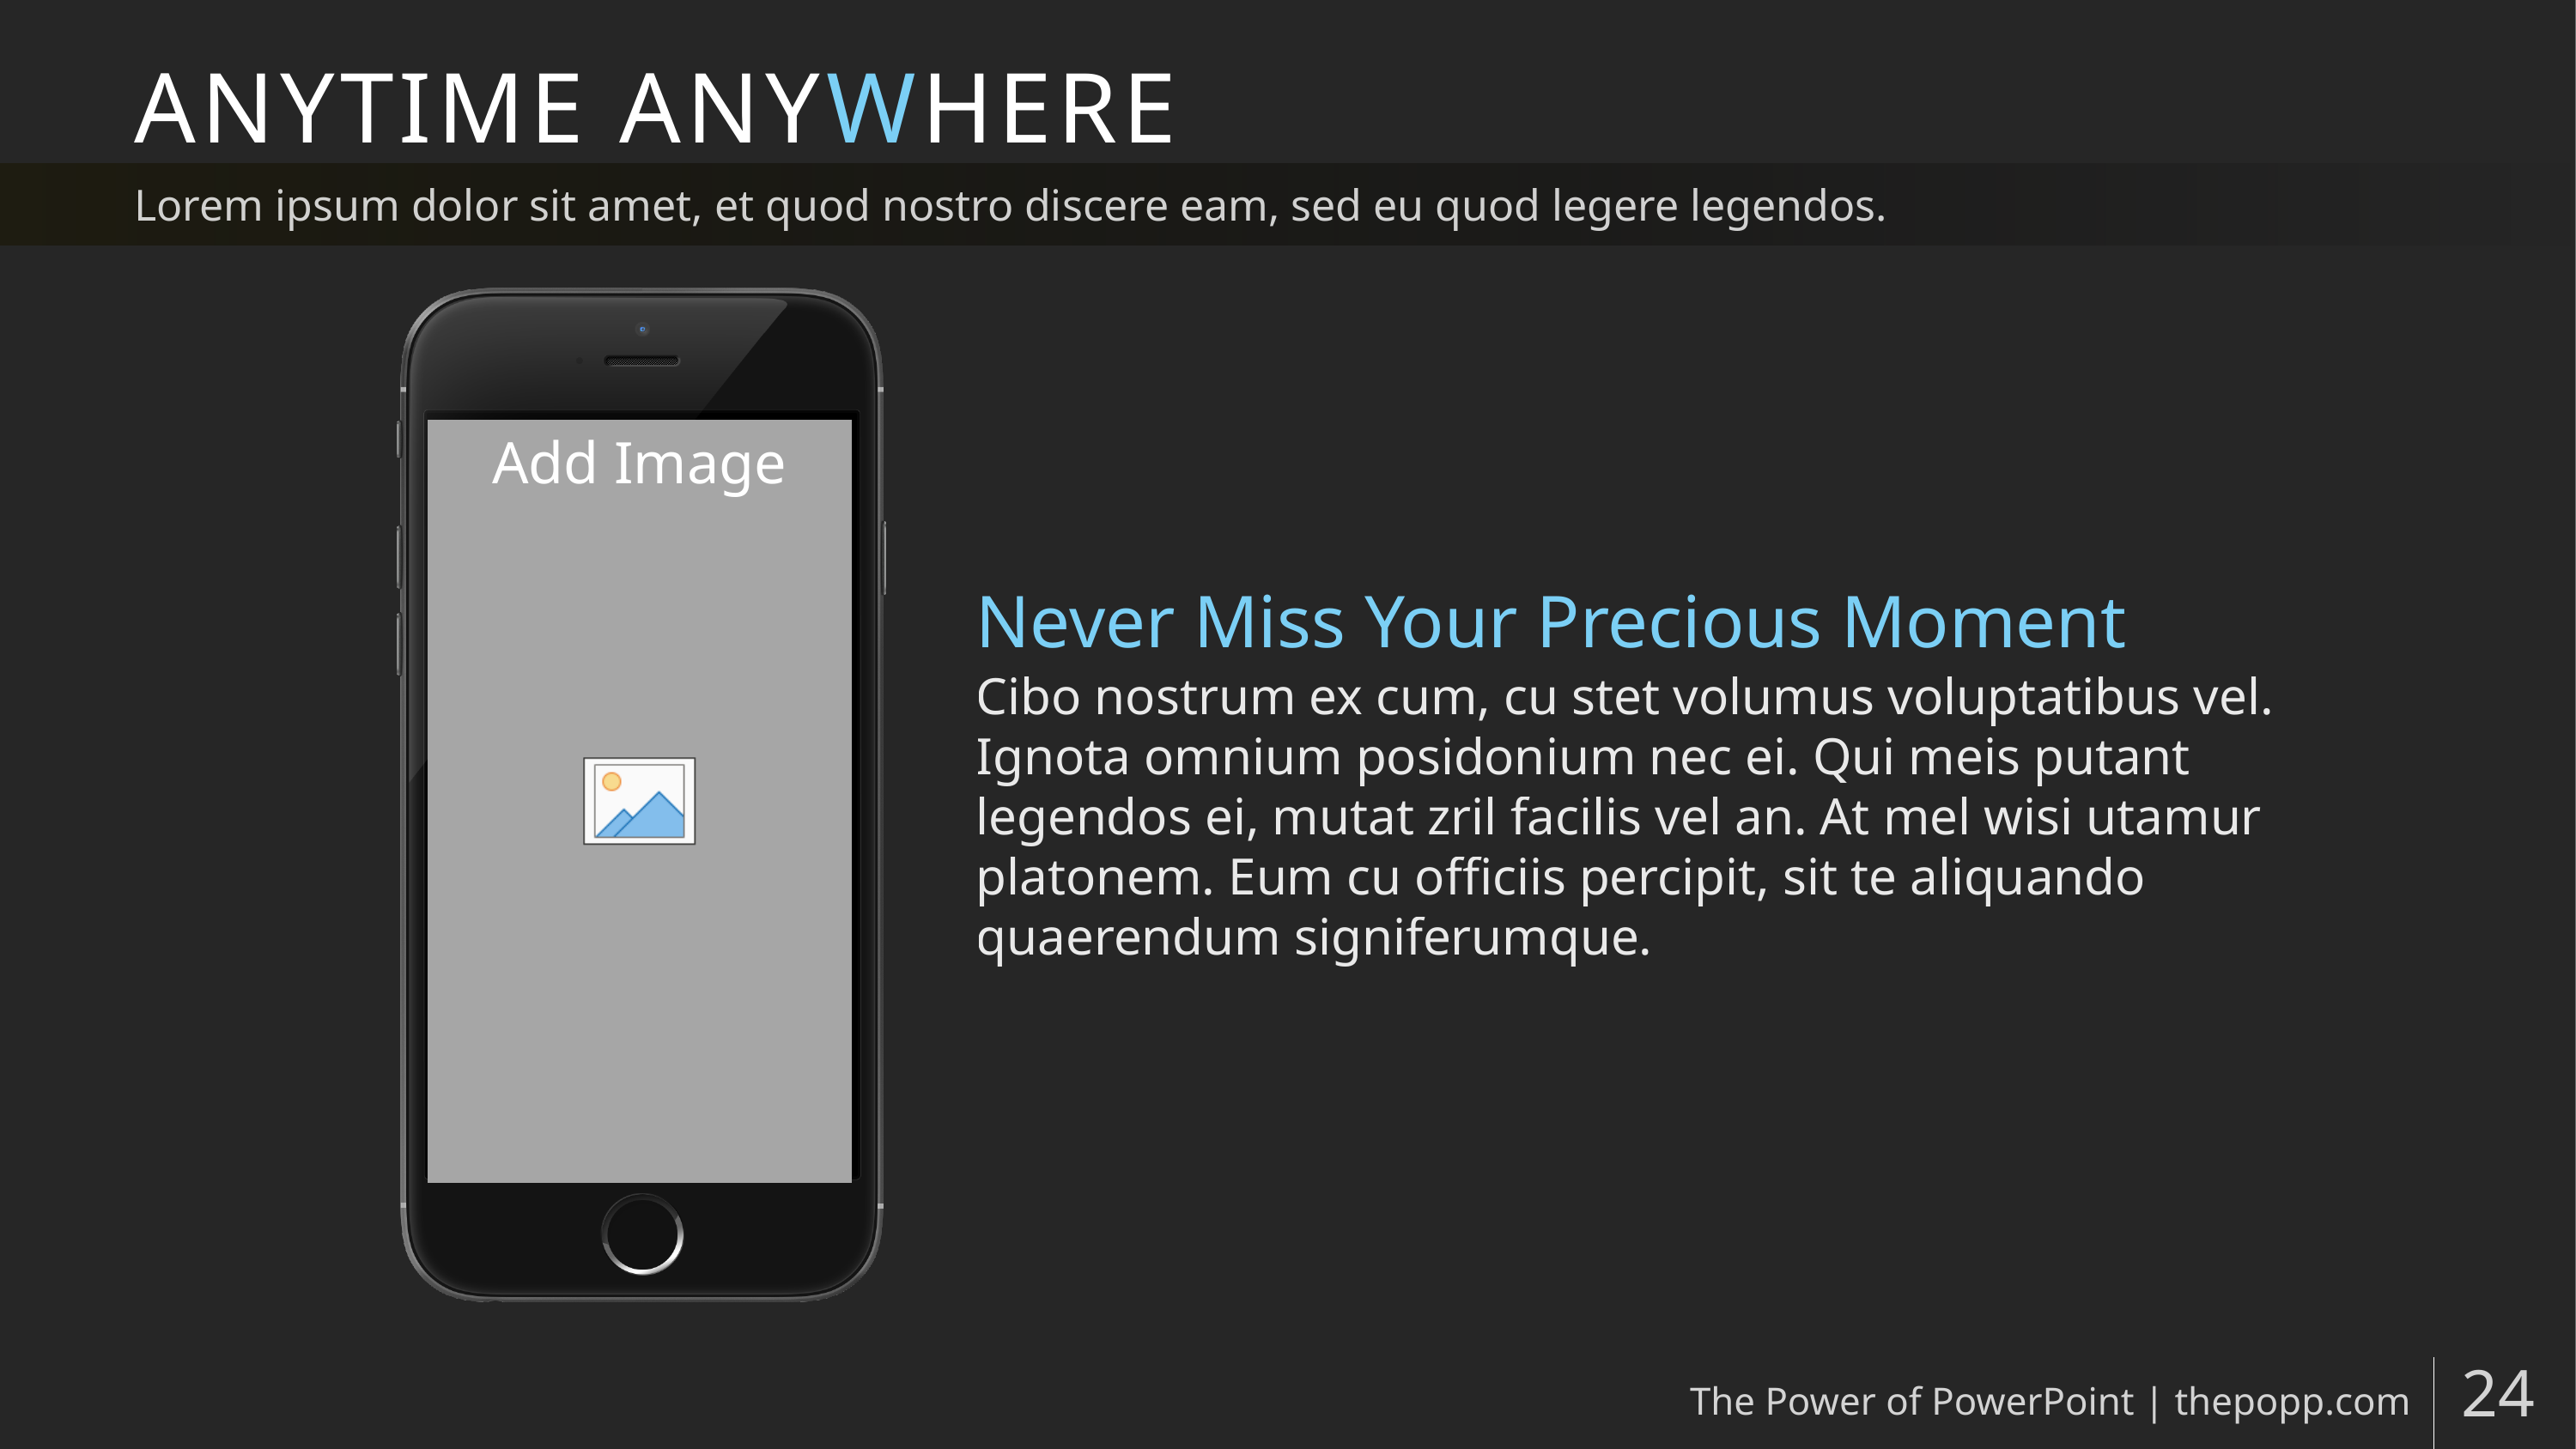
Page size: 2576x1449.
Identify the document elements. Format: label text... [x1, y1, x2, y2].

list Lorem ipsum dolor sit amet, et quod nostro discere eam, sed eu quod legere legendos. [111, 167, 2404, 248]
footer The Power of PowerPoint | thepopp.com [922, 1356, 2434, 1434]
list Cibo nostrum ex cum, cu stet volumus voluptatibus vel. Ignota omnium posidonium nec ei. Qui meis putant legendos ei, mutat zril facilis vel an. At mel wisi utamur platonem. Eum cu officiis percipit, sit te aliquando quaerendum signiferumque. [953, 653, 2409, 1049]
list Never Miss Your Precious Moment [953, 551, 2409, 653]
slide_number 24 [2438, 1357, 2576, 1434]
title ANYTIME ANYWHERE [111, 0, 2430, 174]
picture [397, 288, 886, 1302]
